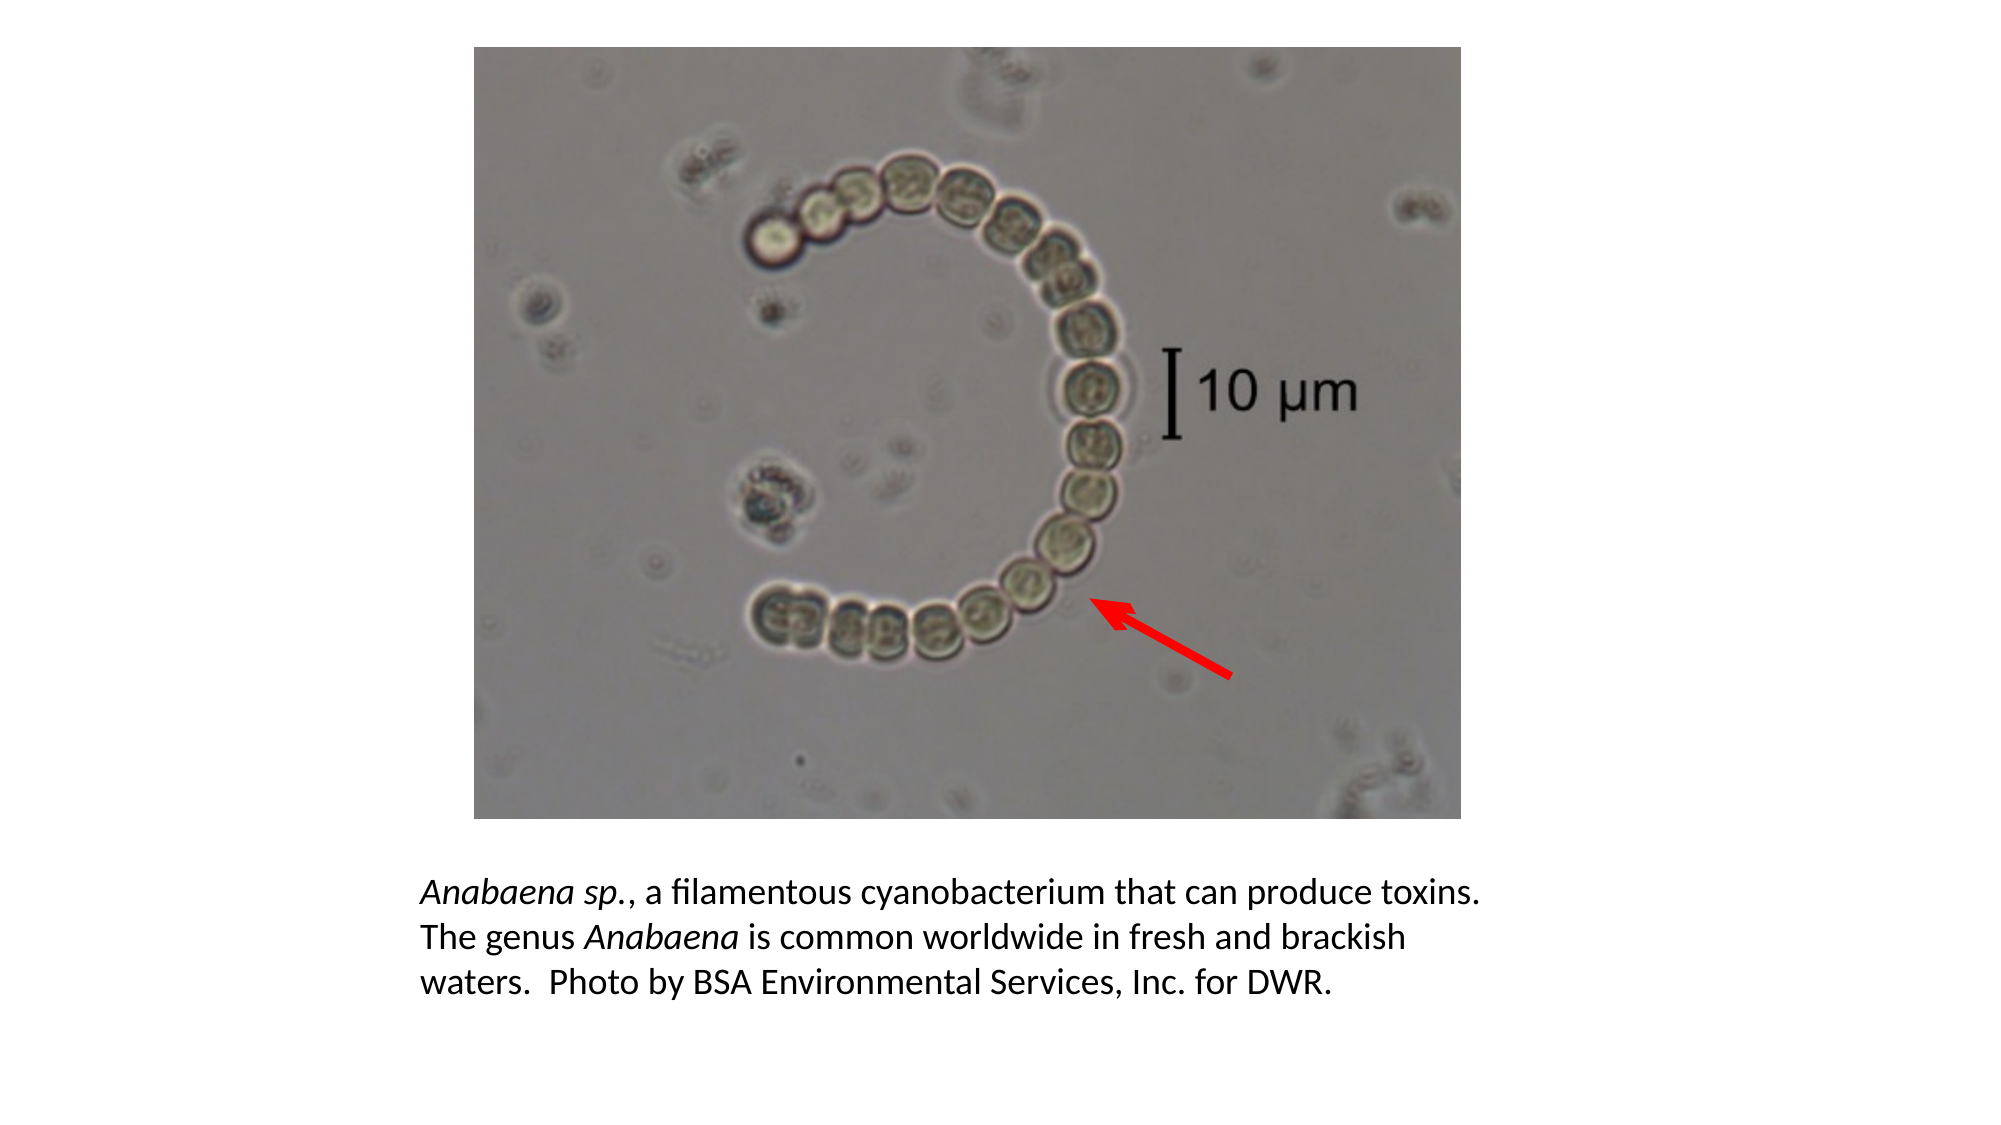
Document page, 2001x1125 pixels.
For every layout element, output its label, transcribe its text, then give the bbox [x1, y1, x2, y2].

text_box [474, 47, 1461, 819]
text_box Anabaena sp., a filamentous cyanobacterium that can produce toxins. The genus Anabaena is common worldwide in fresh and brackish waters. Photo by BSA Environmental Services, Inc. for DWR. [405, 859, 1523, 1010]
